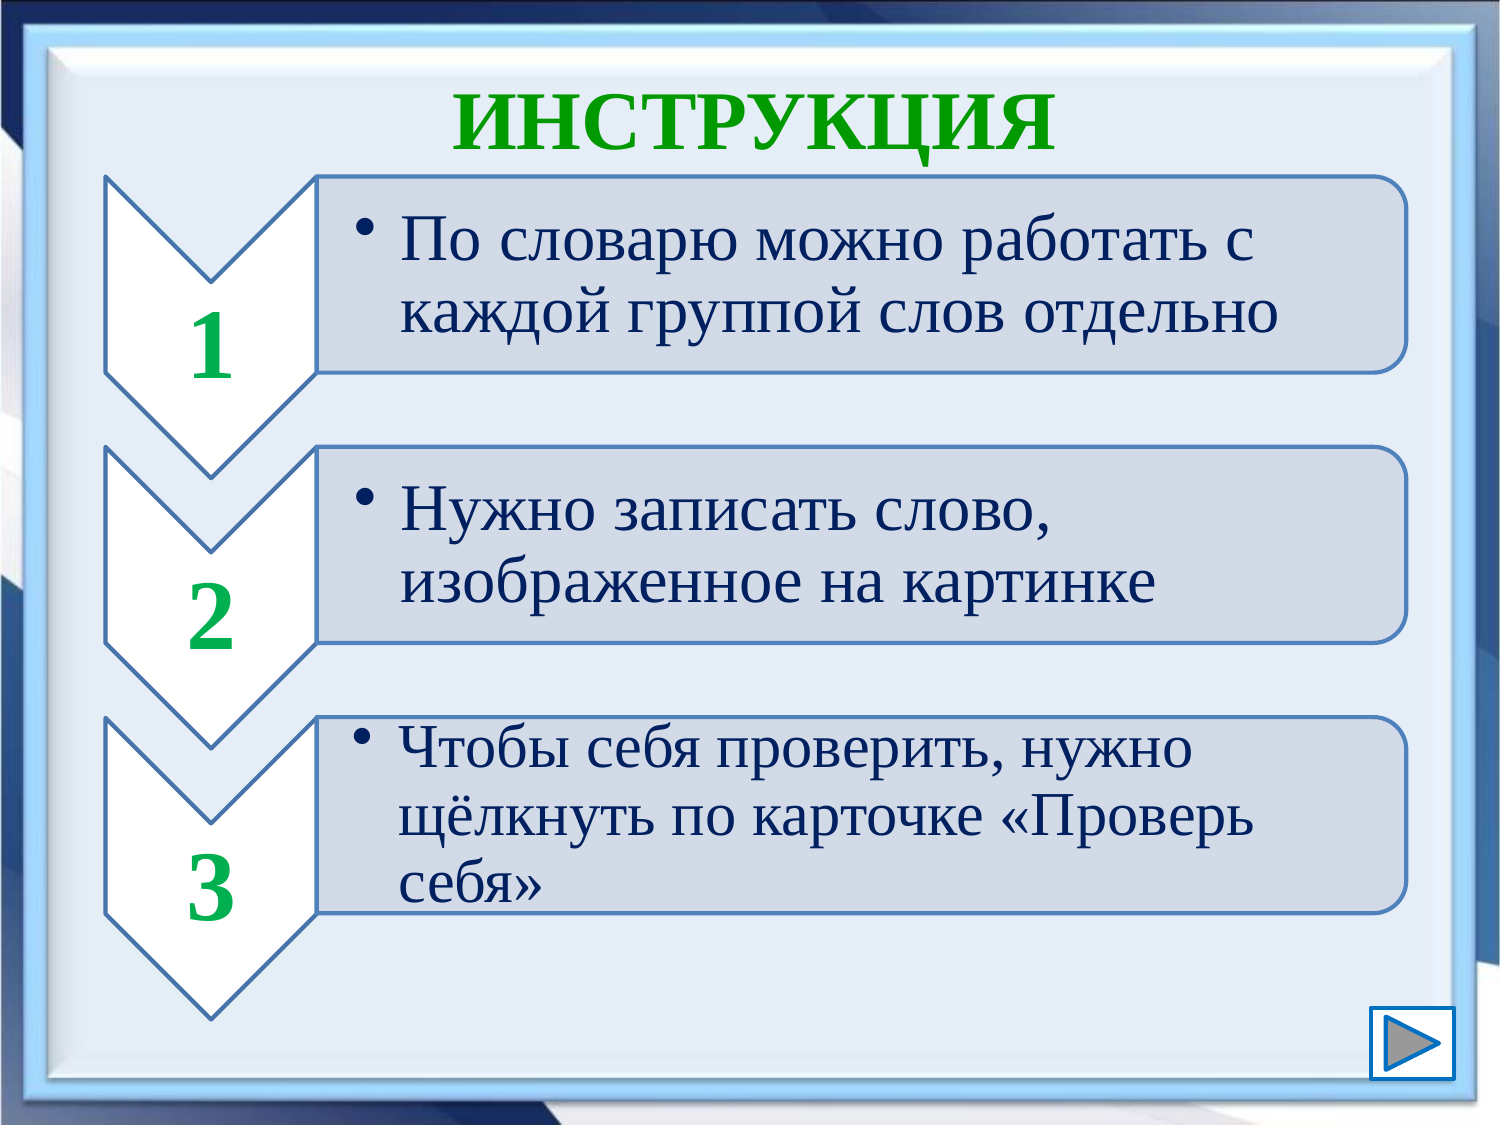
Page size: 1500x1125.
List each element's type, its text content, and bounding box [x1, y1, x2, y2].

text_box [105, 175, 1407, 1020]
text_box [1369, 1006, 1456, 1081]
picture [0, 0, 1500, 1125]
text_box ИНСТРУКЦИЯ [437, 58, 1072, 174]
